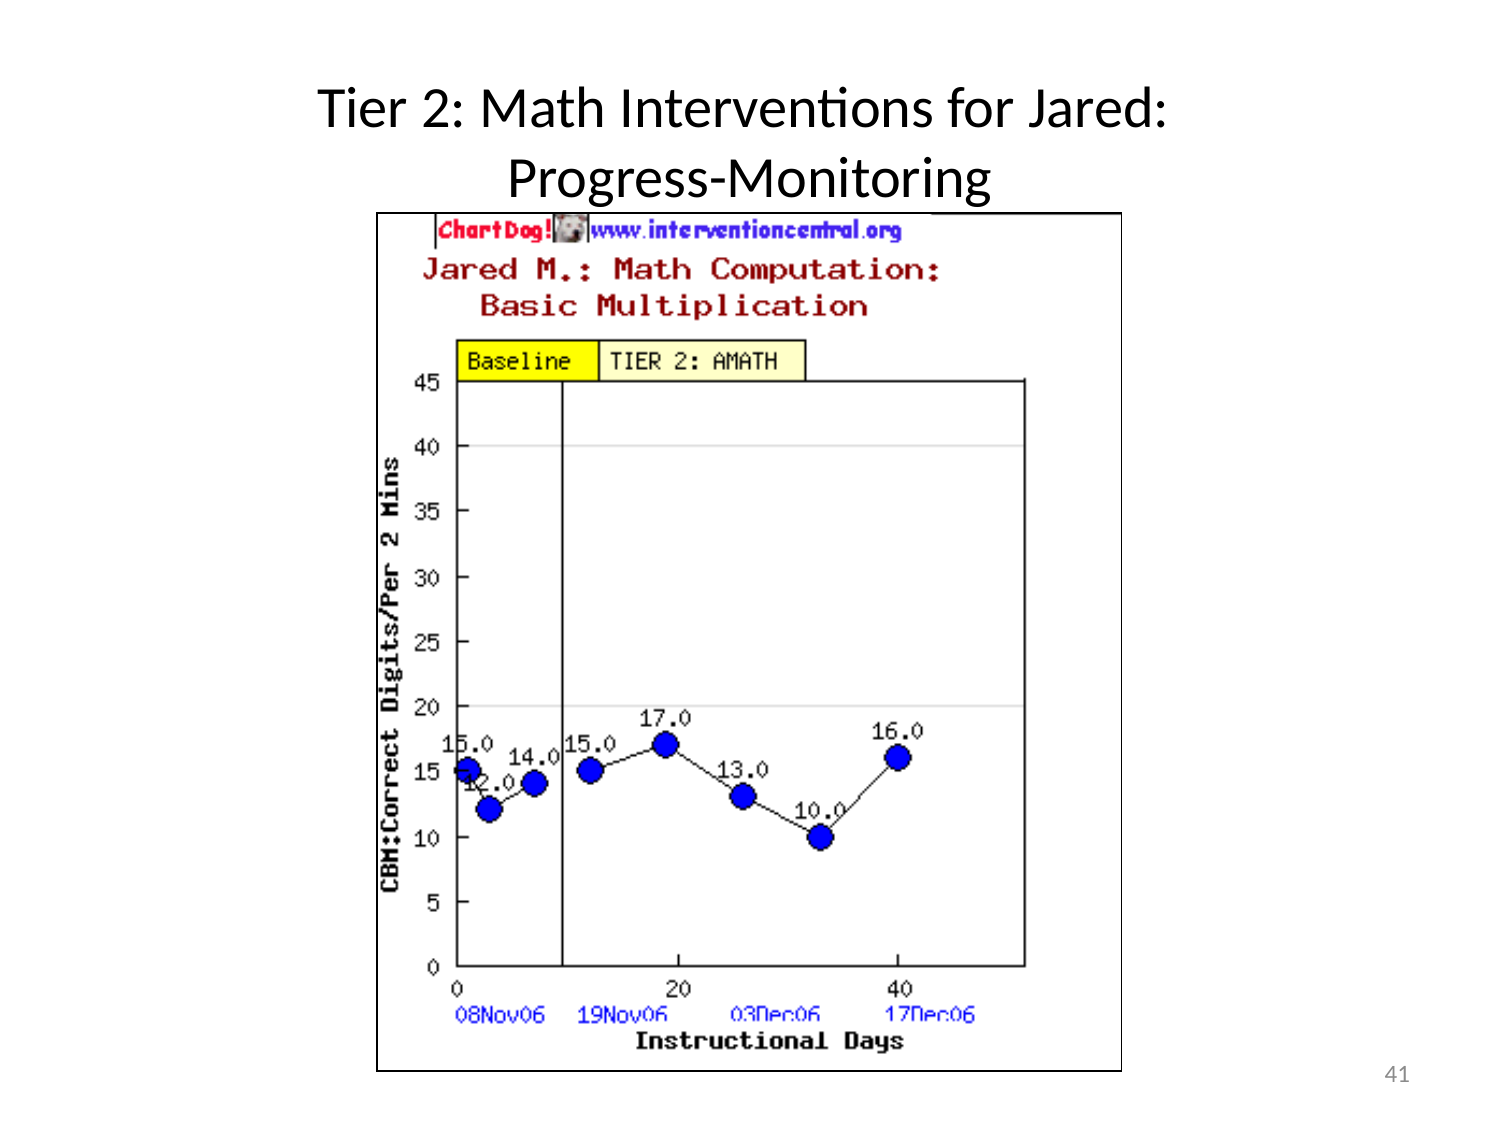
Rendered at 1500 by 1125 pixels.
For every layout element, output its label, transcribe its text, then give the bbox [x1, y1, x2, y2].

picture [377, 213, 1122, 1071]
title Tier 2: Math Interventions for Jared: Progress-Monitoring [75, 45, 1425, 233]
slide_number 41 [1074, 1042, 1425, 1103]
